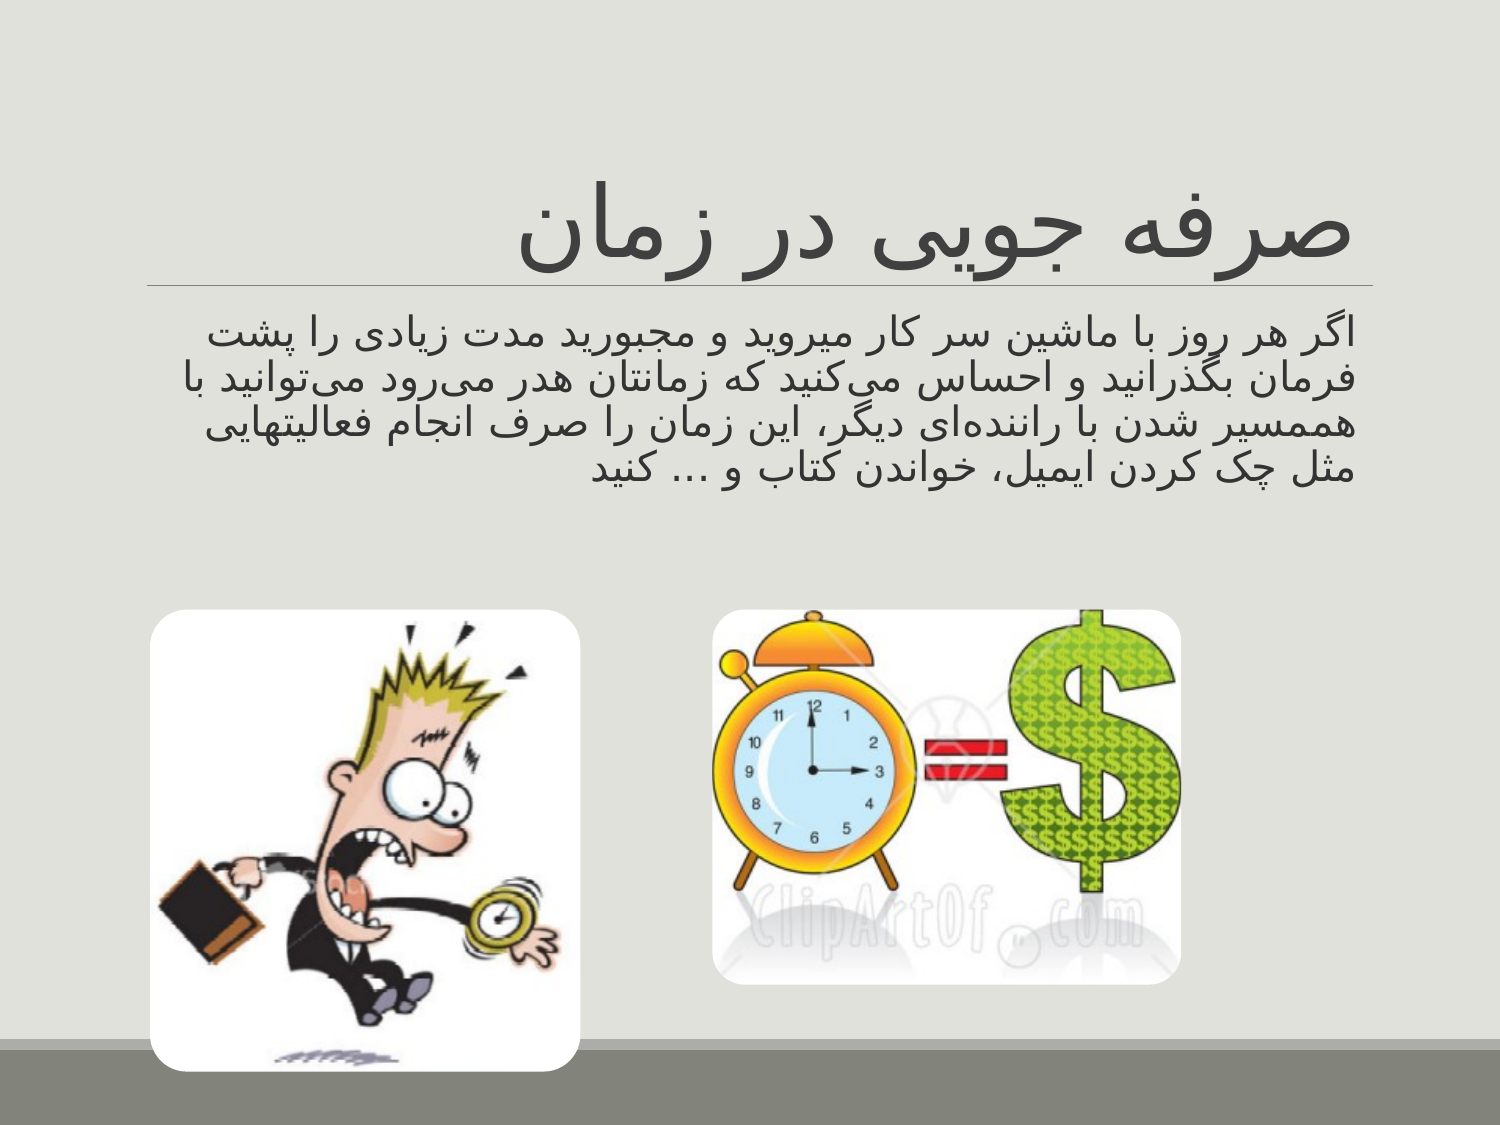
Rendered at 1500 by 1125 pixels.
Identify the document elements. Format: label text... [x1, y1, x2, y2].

list اگر هر روز با ماشین سر کار میروید و مجبورید مدت زیادی را پشت فرمان بگذرانید و احساس می‌کنید که زمانتان هدر می‌رود می‌توانید با هممسیر شدن با راننده‌ای دیگر، این زمان را صرف انجام فعالیتهایی مثل چک کردن ایمیل، خواندن کتاب و ... کنید [135, 302, 1373, 963]
picture [149, 609, 581, 1073]
title صرفه جویی در زمان [135, 47, 1373, 285]
picture [711, 609, 1182, 986]
